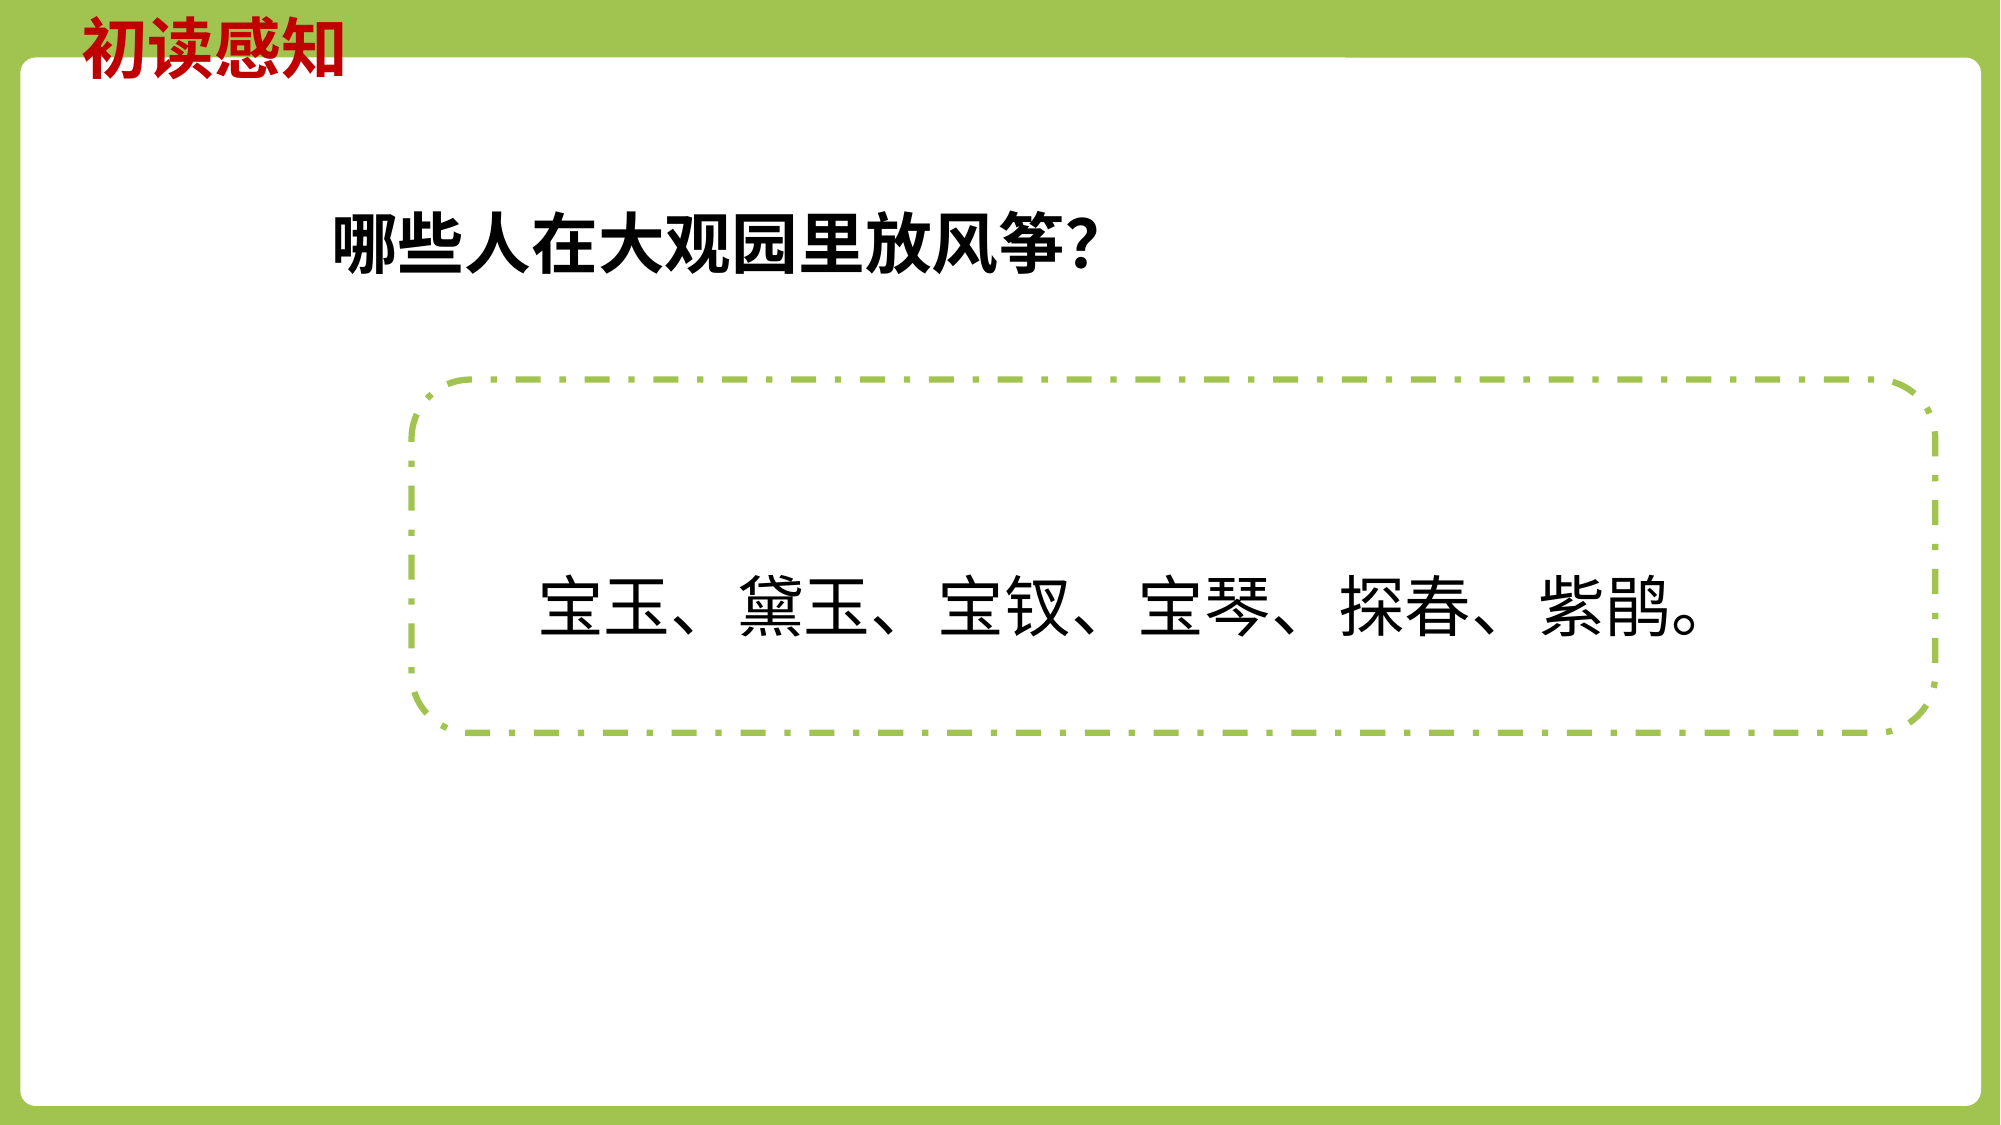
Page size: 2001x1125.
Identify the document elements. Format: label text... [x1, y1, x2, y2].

text_box 初读感知 [66, 0, 440, 95]
text_box 宝玉、黛玉、宝钗、宝琴、探春、紫鹃。 [447, 477, 1900, 653]
text_box 哪些人在大观园里放风筝？ [316, 194, 1209, 290]
text_box [410, 378, 1937, 734]
